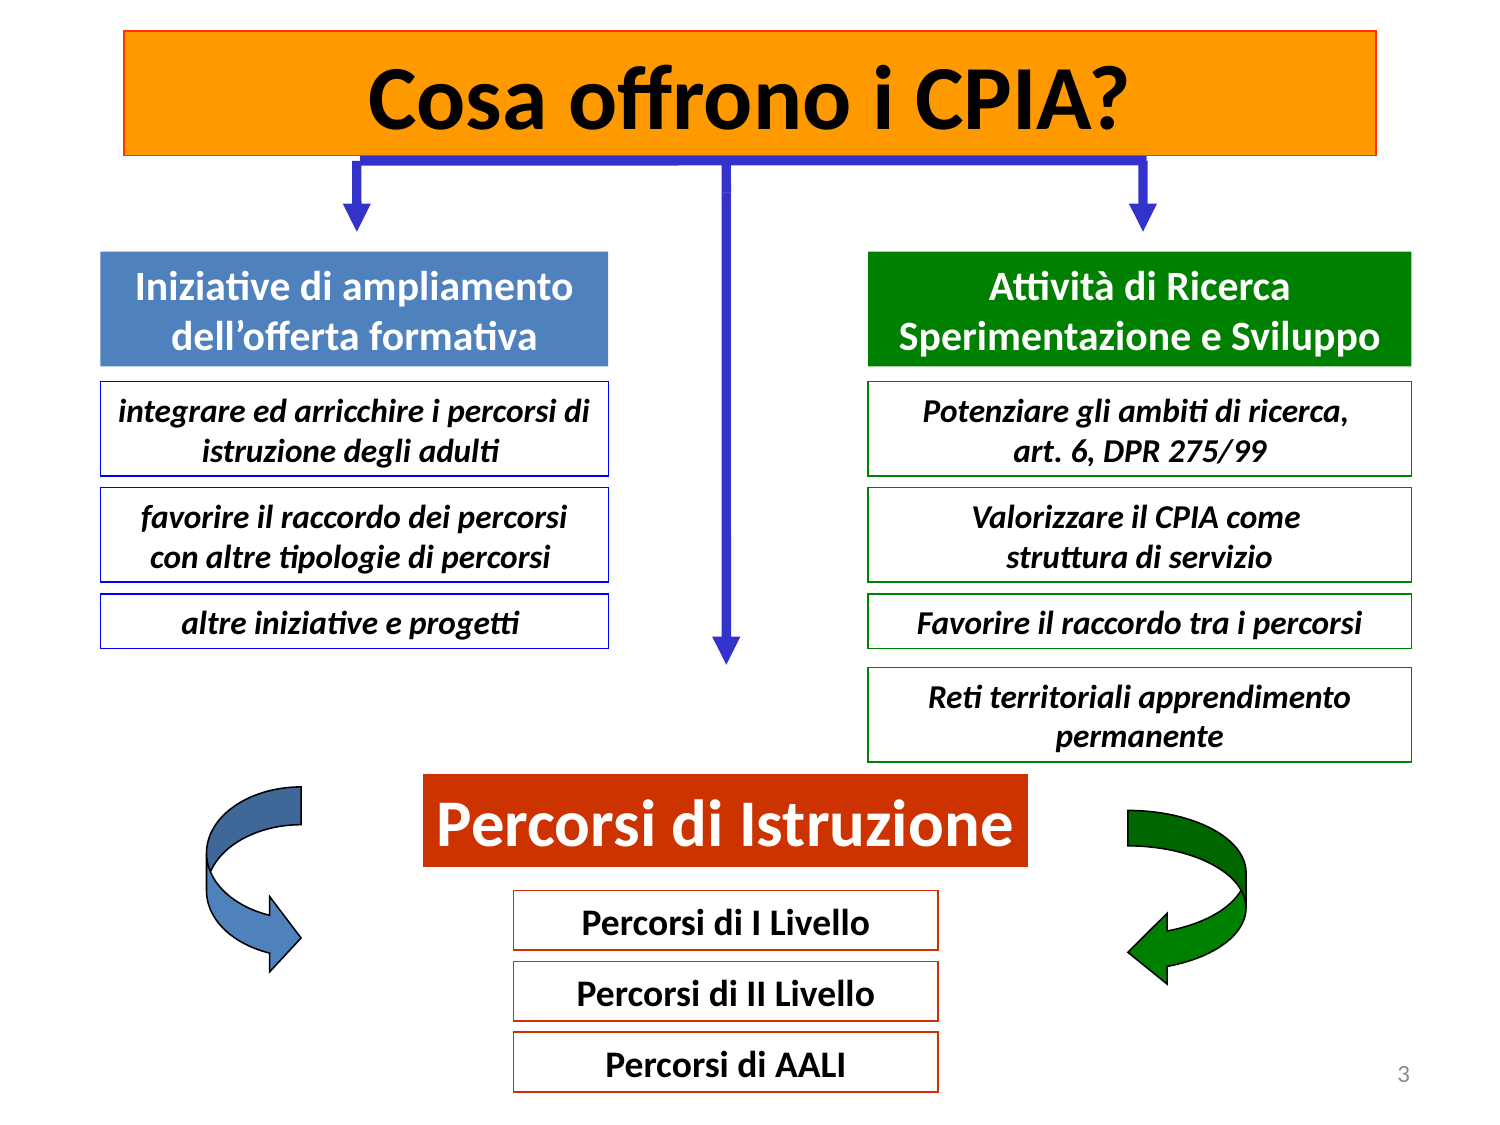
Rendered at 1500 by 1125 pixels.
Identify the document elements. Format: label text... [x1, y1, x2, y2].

text_box [206, 786, 302, 972]
text_box Iniziative di ampliamento dell’offerta formativa [100, 283, 609, 367]
text_box Percorsi di AALI [513, 1032, 939, 1092]
text_box Cosa offrono i CPIA? [123, 30, 1376, 156]
text_box [350, 160, 364, 232]
text_box [720, 192, 733, 665]
text_box favorire il raccordo dei percorsi con altre tipologie di percorsi [100, 487, 609, 583]
text_box Potenziare gli ambiti di ricerca, art. 6, DPR 275/99 [868, 381, 1412, 476]
text_box Iniziative di ampliamento dell’offerta formativa [100, 251, 609, 281]
text_box Percorsi di II Livello [513, 961, 939, 1022]
text_box 3 [1074, 1042, 1425, 1103]
text_box Valorizzare il CPIA come struttura di servizio [868, 487, 1412, 583]
text_box altre iniziative e progetti [100, 593, 609, 649]
text_box Attività di Ricerca Sperimentazione e Sviluppo [868, 283, 1412, 367]
text_box [1127, 810, 1247, 985]
text_box Percorsi di I Livello [513, 890, 939, 951]
text_box Attività di Ricerca Sperimentazione e Sviluppo [868, 251, 1412, 281]
text_box Percorsi di Istruzione [421, 772, 1029, 868]
text_box integrare ed arricchire i percorsi di istruzione degli adulti [100, 381, 609, 476]
text_box Reti territoriali apprendimento permanente [868, 667, 1412, 762]
text_box [1136, 161, 1150, 232]
text_box Favorire il raccordo tra i percorsi [868, 593, 1412, 649]
